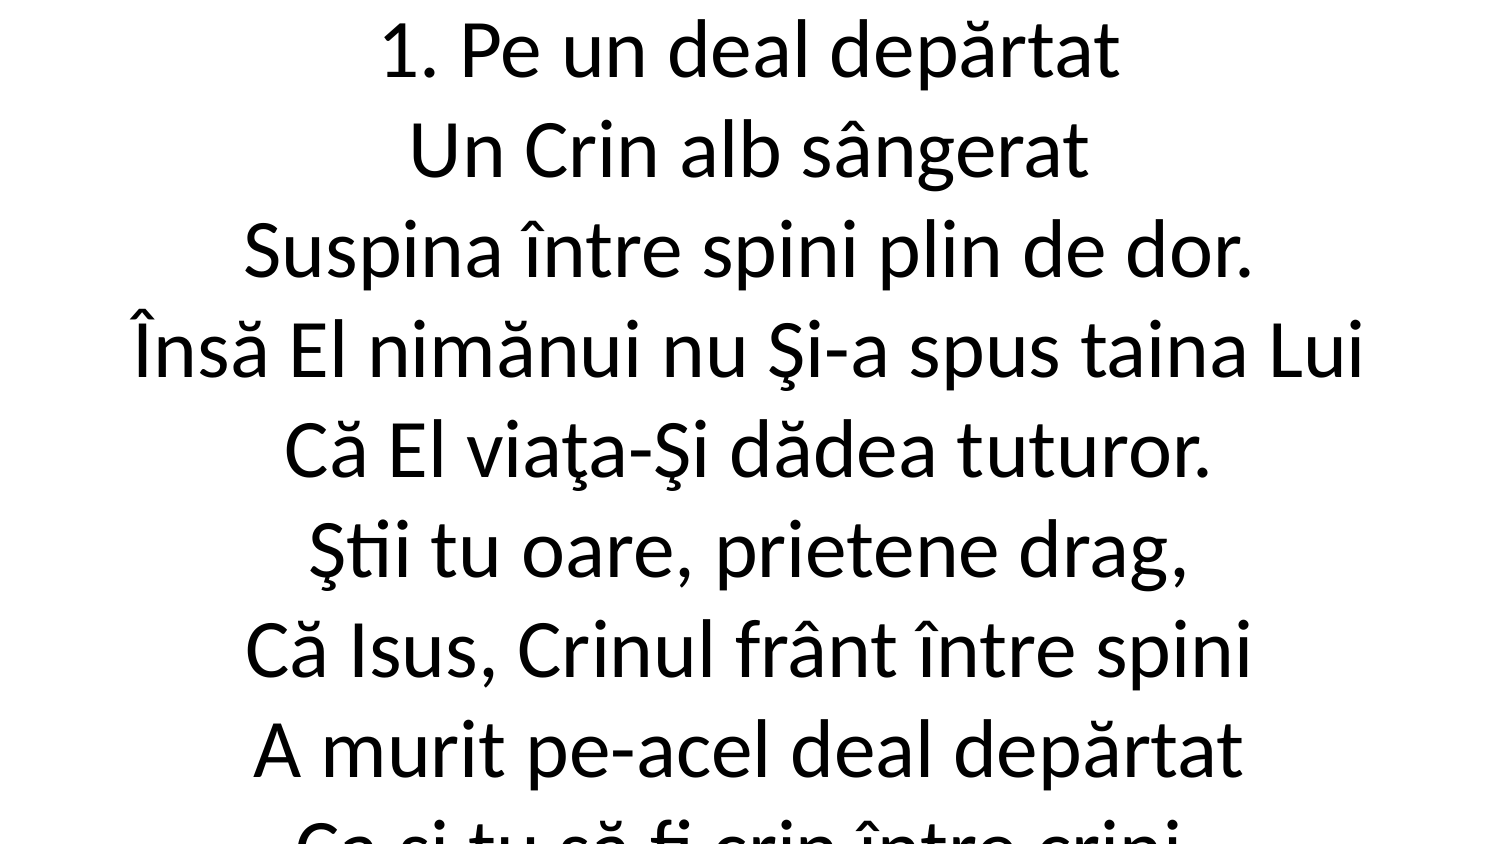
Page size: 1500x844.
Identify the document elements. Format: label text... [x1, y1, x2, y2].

text_box 1. Pe un deal depărtat Un Crin alb sângerat Suspina între spini plin de dor. Însă El nimănui nu Şi-a spus taina Lui Că El viaţa-Şi dădea tuturor. Ştii tu oare, prietene drag, Că Isus, Crinul frânt între spini A murit pe-acel deal depărtat Ca şi tu să fi crin între crini. [118, 0, 1382, 844]
